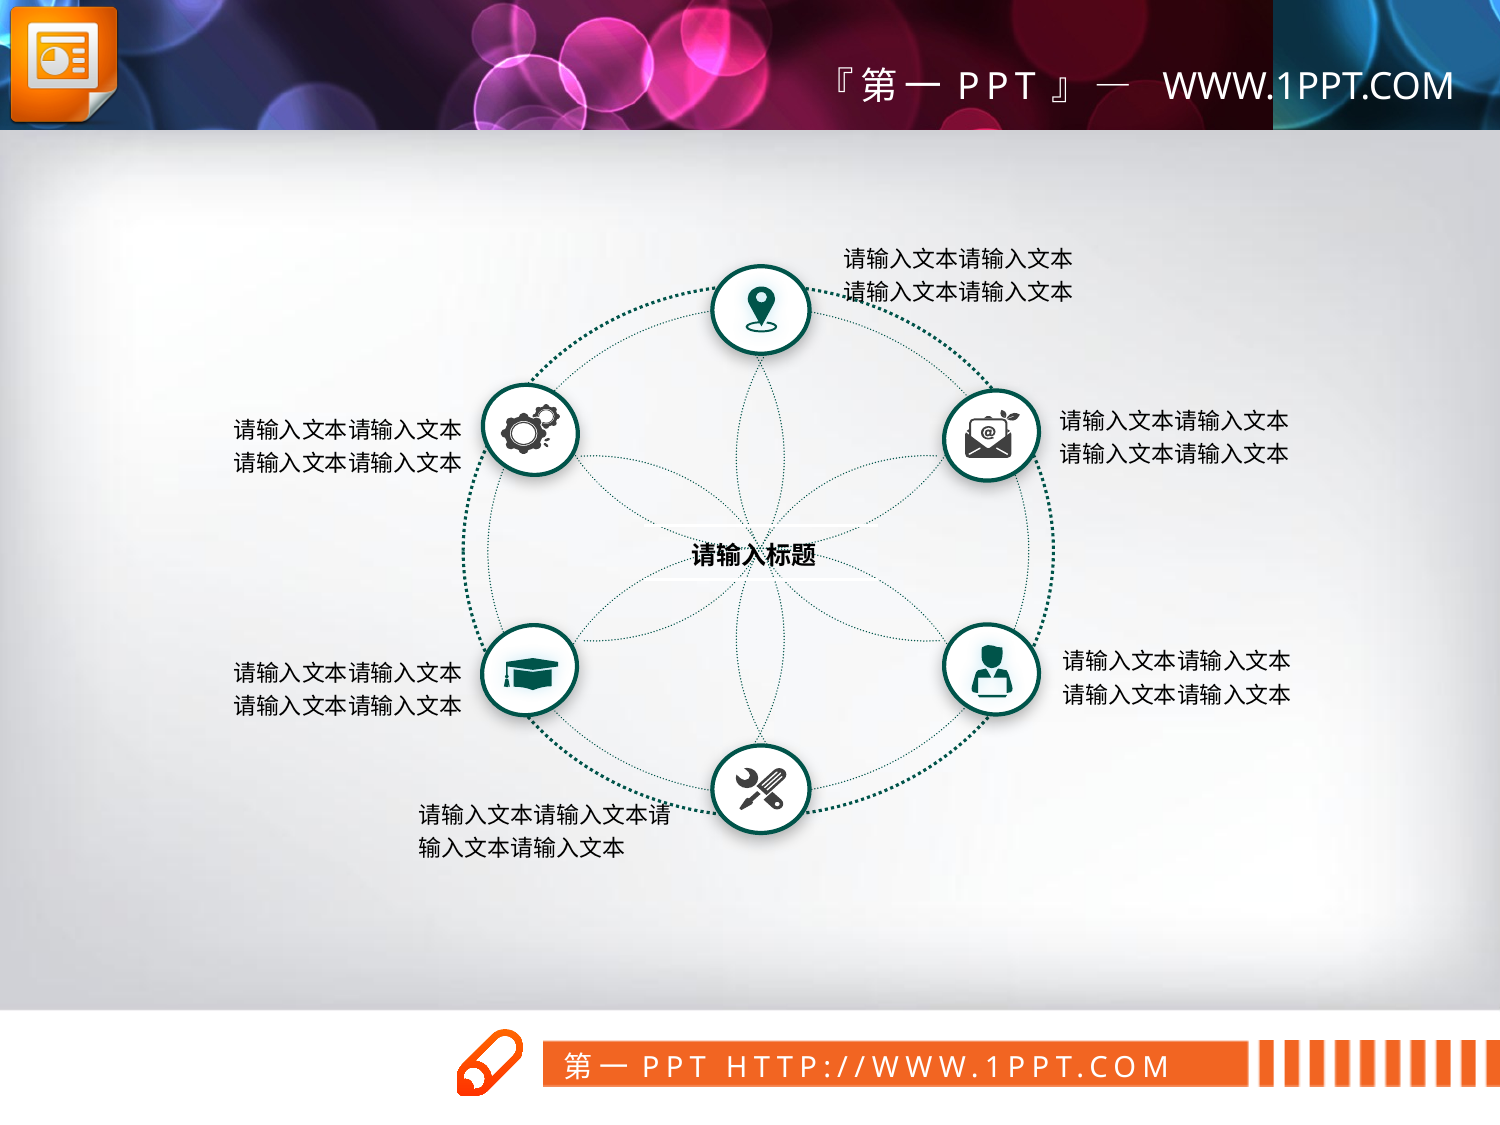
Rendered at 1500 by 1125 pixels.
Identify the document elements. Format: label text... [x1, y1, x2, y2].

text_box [712, 265, 810, 354]
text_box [481, 385, 580, 474]
text_box 请输入文本请输入文本请输入文本请输入文本 [1058, 634, 1312, 715]
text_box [942, 391, 1041, 480]
text_box 请输入文本请输入文本请输入文本请输入文本 [1058, 393, 1317, 475]
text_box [643, 525, 878, 580]
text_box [712, 745, 810, 834]
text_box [942, 625, 1041, 714]
picture [0, 0, 1500, 1012]
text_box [462, 284, 1054, 817]
text_box 请输入文本请输入文本请输入文本请输入文本 [218, 645, 457, 727]
text_box 请输入文本请输入文本请输入文本请输入文本 [828, 231, 1104, 313]
picture [543, 1040, 1500, 1087]
text_box 请输入文本请输入文本请输入文本请输入文本 [218, 402, 457, 484]
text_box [480, 626, 579, 715]
text_box 请输入文本请输入文本请输入文本请输入文本 [404, 787, 704, 869]
